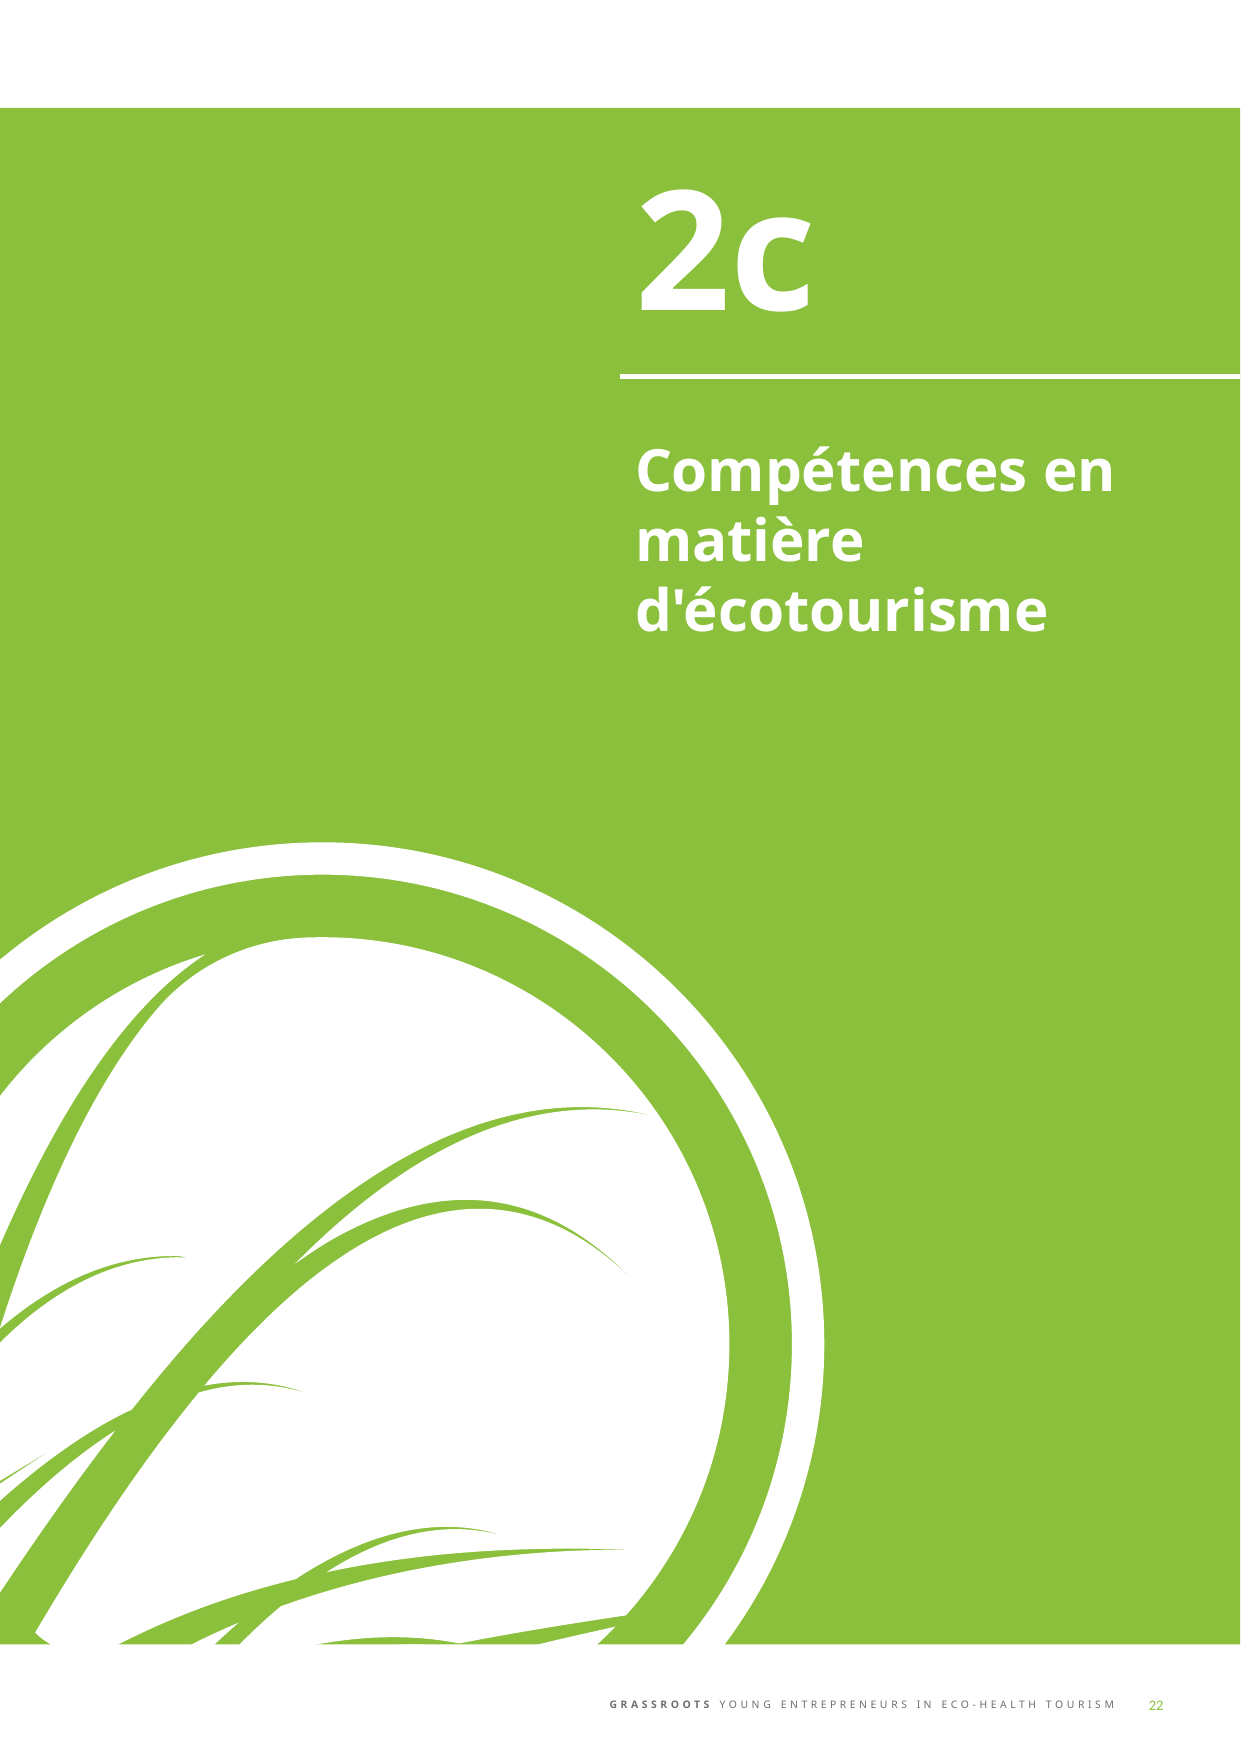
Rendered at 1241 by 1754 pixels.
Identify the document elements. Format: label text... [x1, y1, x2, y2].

slide_number 22 [1125, 1666, 1187, 1743]
list Compétences en matière d'écotourisme [620, 425, 1153, 754]
list 2c [620, 136, 941, 425]
